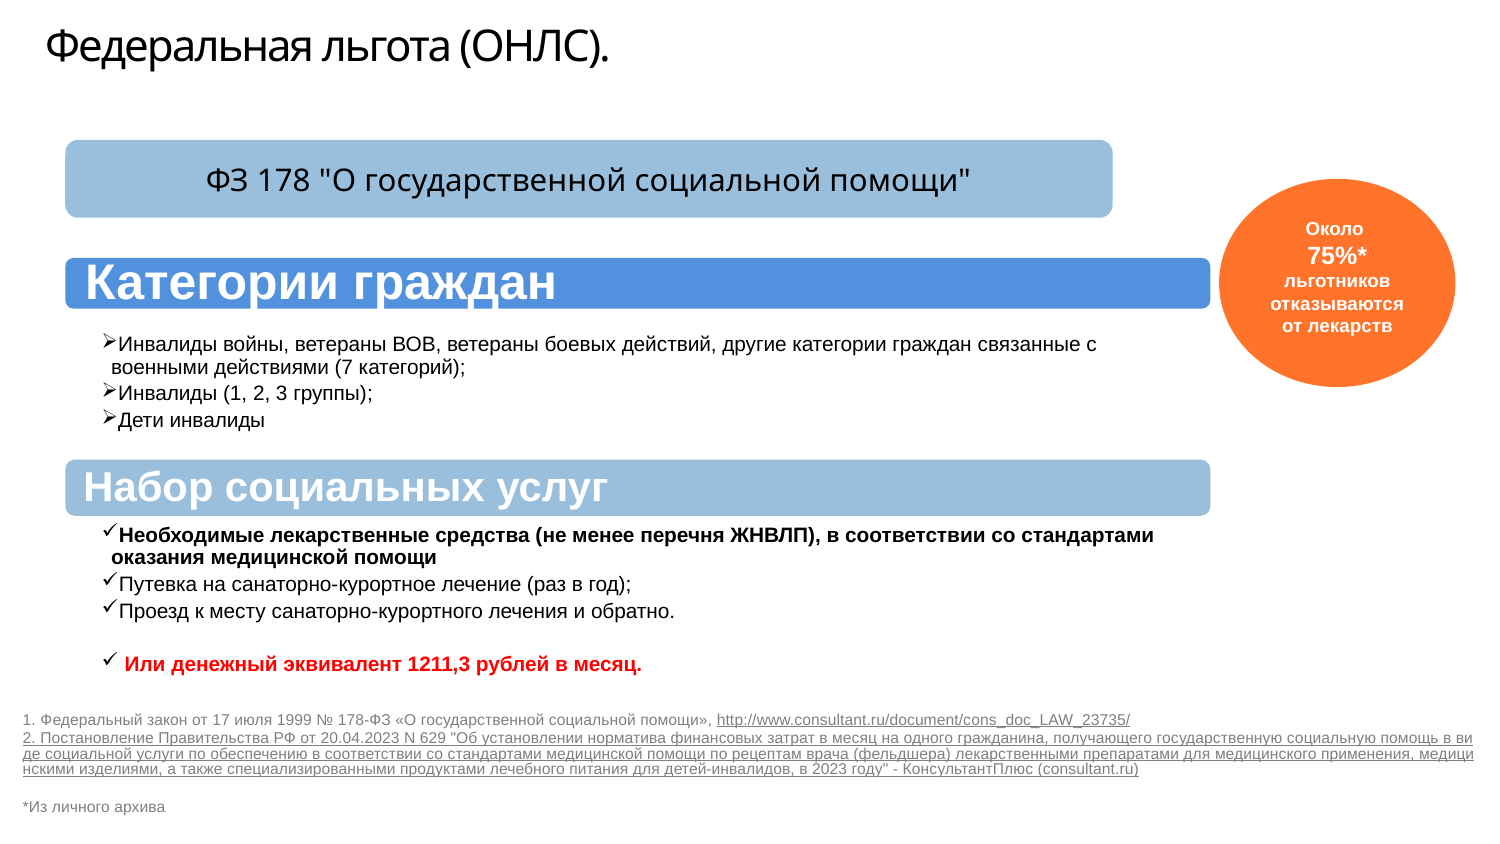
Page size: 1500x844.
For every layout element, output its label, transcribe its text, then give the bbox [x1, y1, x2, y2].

text_box ФЗ 178 "О государственной социальной помощи" [65, 139, 1113, 218]
text_box 1. Федеральный закон от 17 июля 1999 № 178-ФЗ «О государственной социальной помощи», http://www.consultant.ru/document/cons_doc_LAW_23735/ 2. Постановление Правительства РФ от 20.04.2023 N 629 "Об установлении норматива финансовых затрат в месяц на одного гражданина, получающего государственную социальную помощь в виде социальной услуги по обеспечению в соответствии со стандартами медицинской помощи по рецептам врача (фельдшера) лекарственными препаратами для медицинского применения, медицинскими изделиями, а также специализированными продуктами лечебного питания для детей-инвалидов, в 2023 году" - КонсультантПлюс (consultant.ru) *Из личного архива [8, 701, 1492, 792]
text_box Федеральная льгота (ОНЛС). [30, 15, 1434, 130]
text_box Около 75%* льготников отказываются от лекарств [1219, 178, 1456, 388]
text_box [64, 228, 1211, 733]
